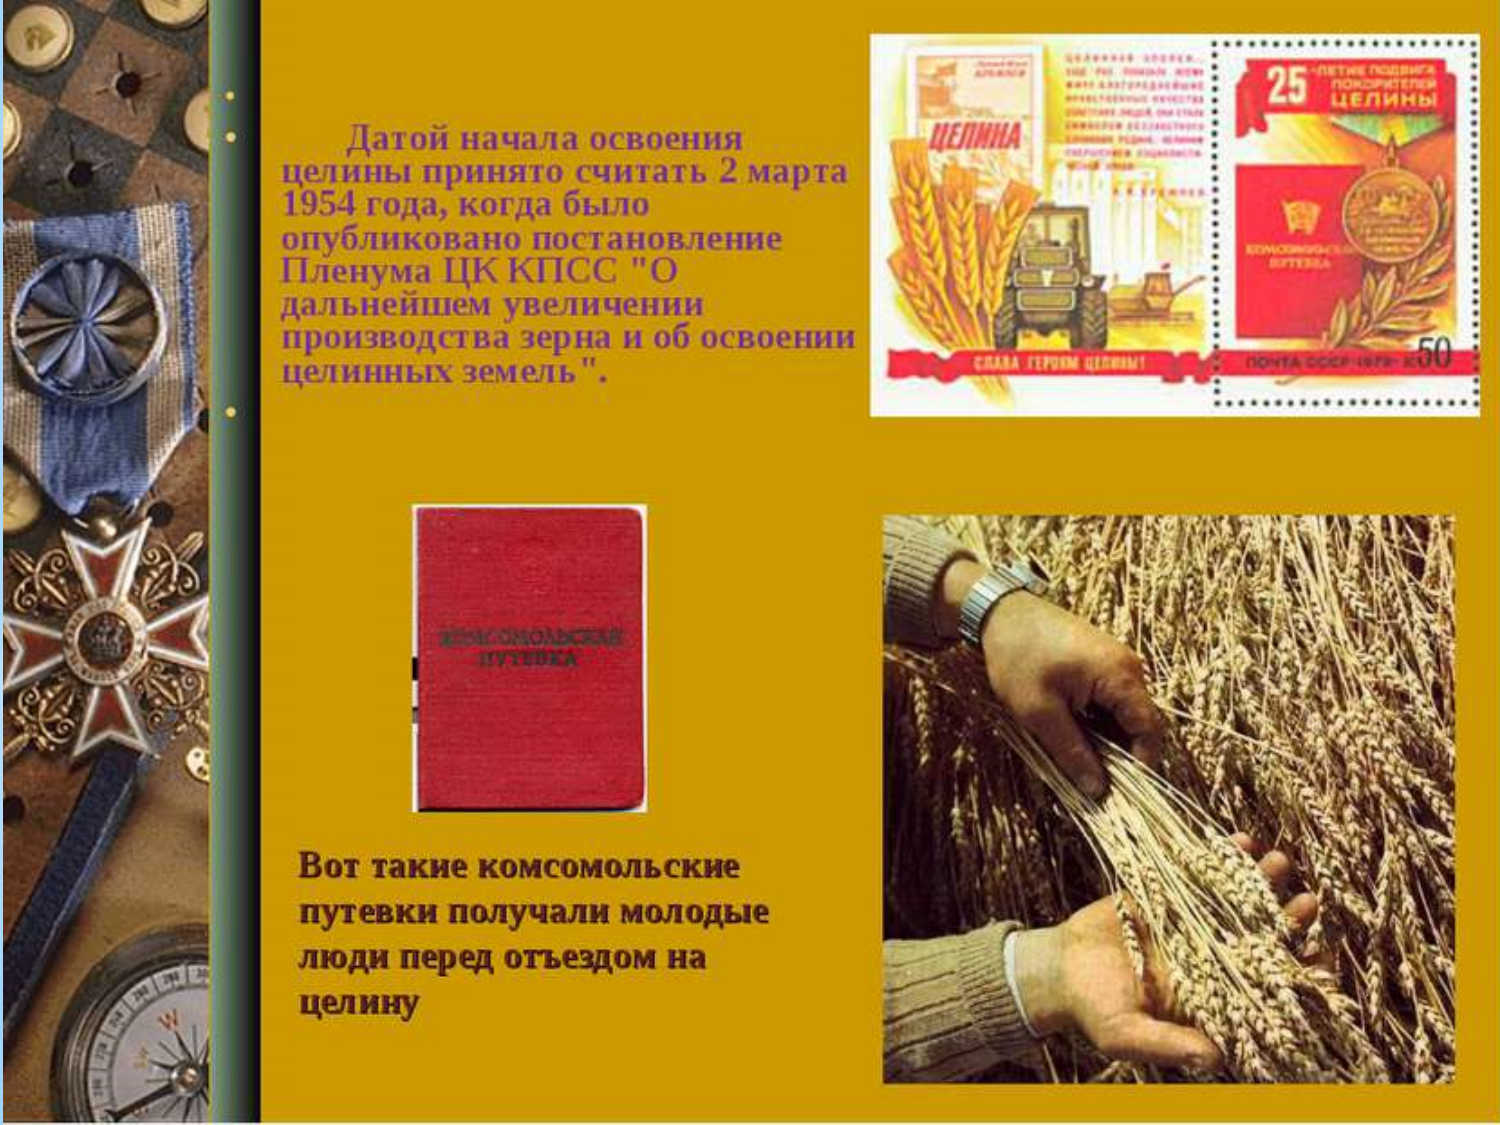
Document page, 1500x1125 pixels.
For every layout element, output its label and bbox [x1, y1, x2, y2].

list [3, 0, 1500, 1125]
